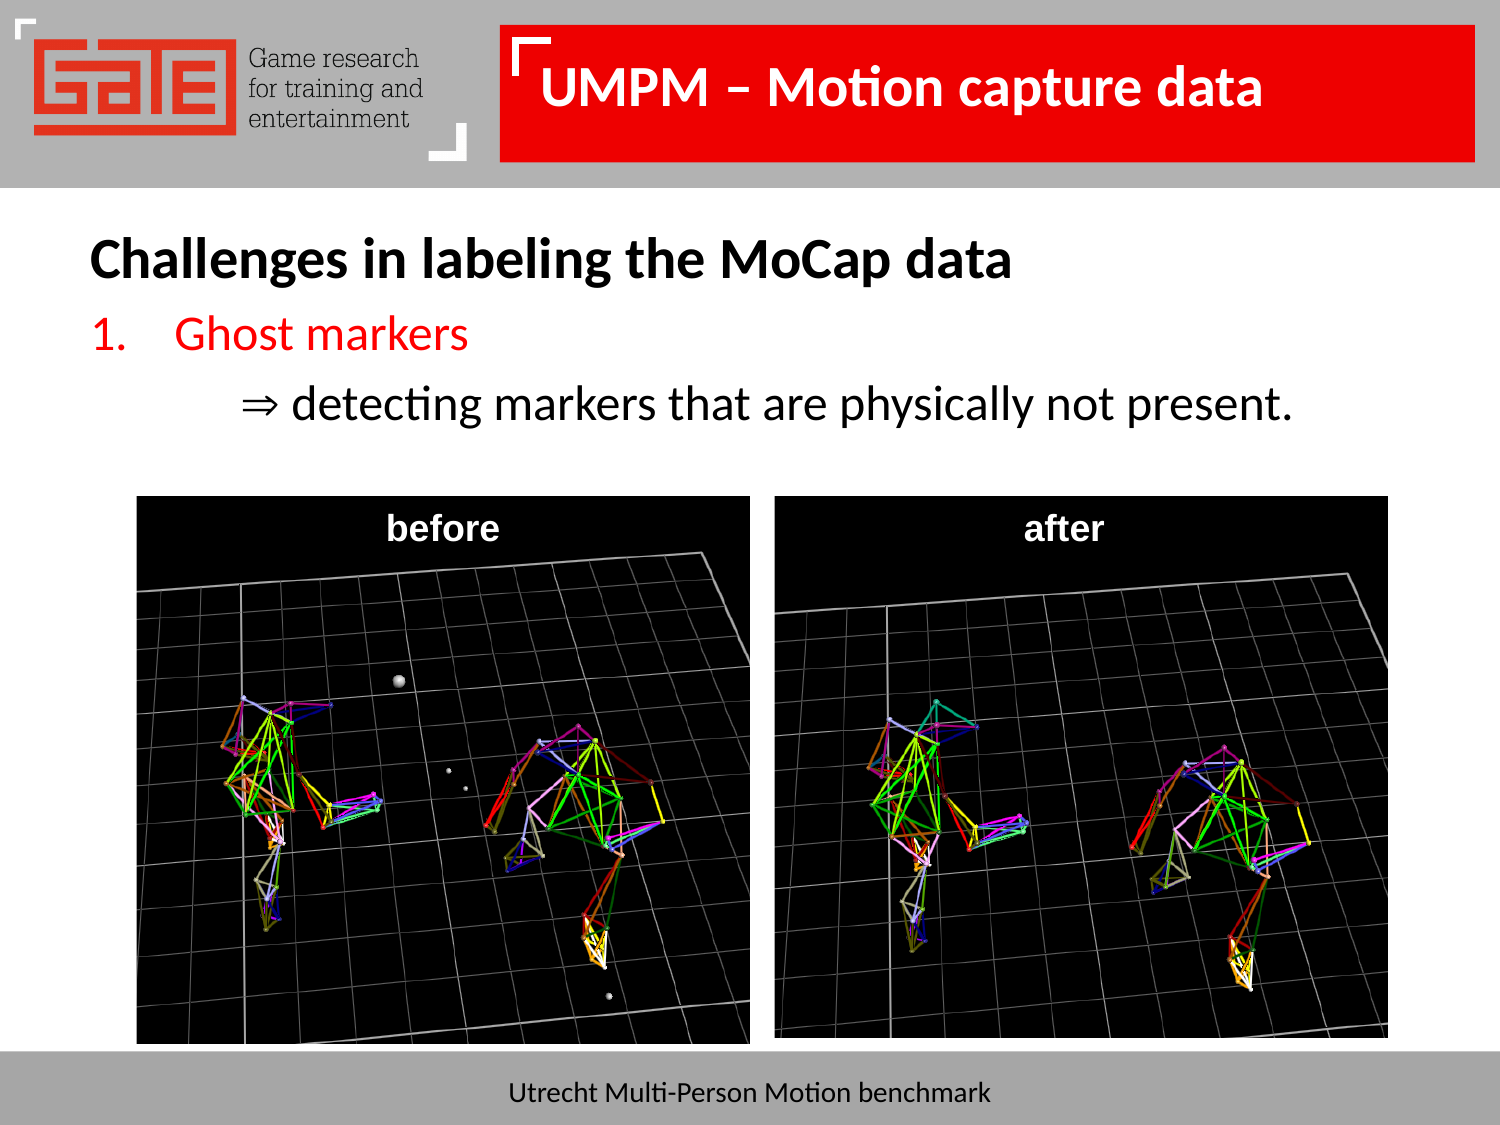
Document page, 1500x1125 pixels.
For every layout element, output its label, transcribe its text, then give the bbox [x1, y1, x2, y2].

footer Utrecht Multi-Person Motion benchmark [0, 1051, 1500, 1125]
picture [136, 496, 751, 1044]
picture [774, 496, 1389, 1039]
list Challenges in labeling the MoCap data Ghost markers  detecting markers that are physically not present. [75, 212, 1425, 1038]
picture [0, 0, 513, 163]
title UMPM – Motion capture data [525, 40, 1475, 179]
